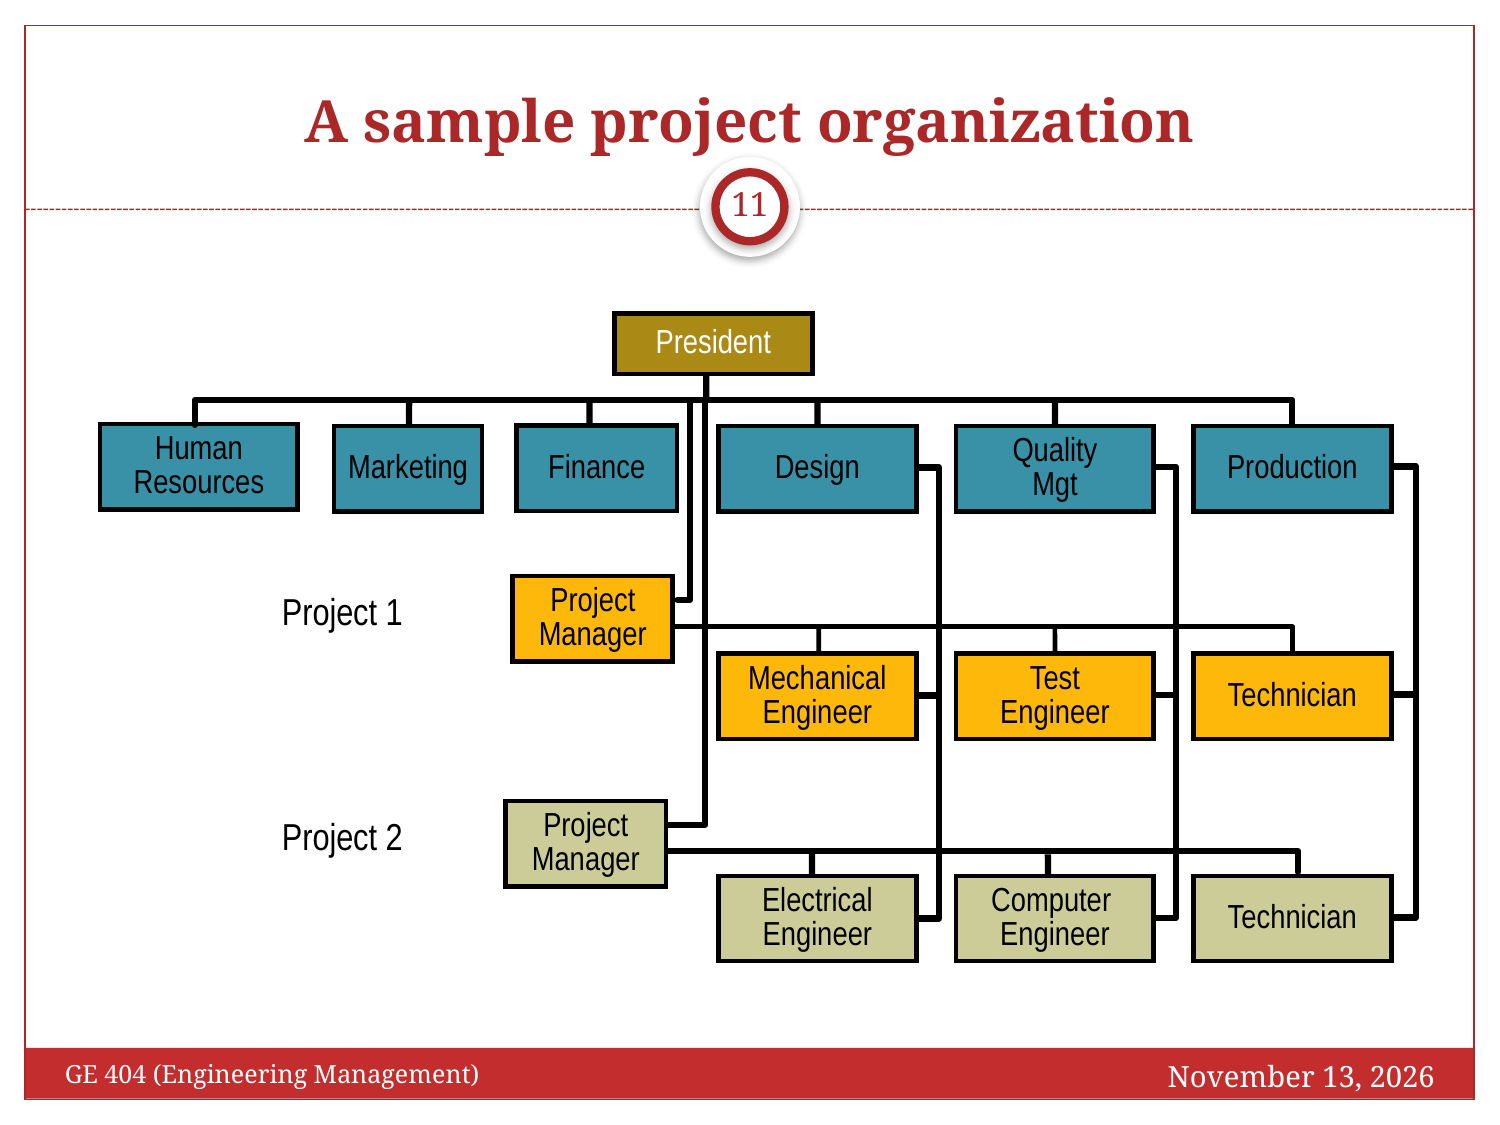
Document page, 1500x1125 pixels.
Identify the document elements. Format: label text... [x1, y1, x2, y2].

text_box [262, 399, 1417, 962]
title A sample project organization [49, 37, 1450, 162]
slide_number 11 [712, 169, 788, 243]
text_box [99, 313, 1392, 512]
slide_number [950, 1050, 1450, 1111]
footer GE 404 (Engineering Management) [50, 1051, 638, 1112]
